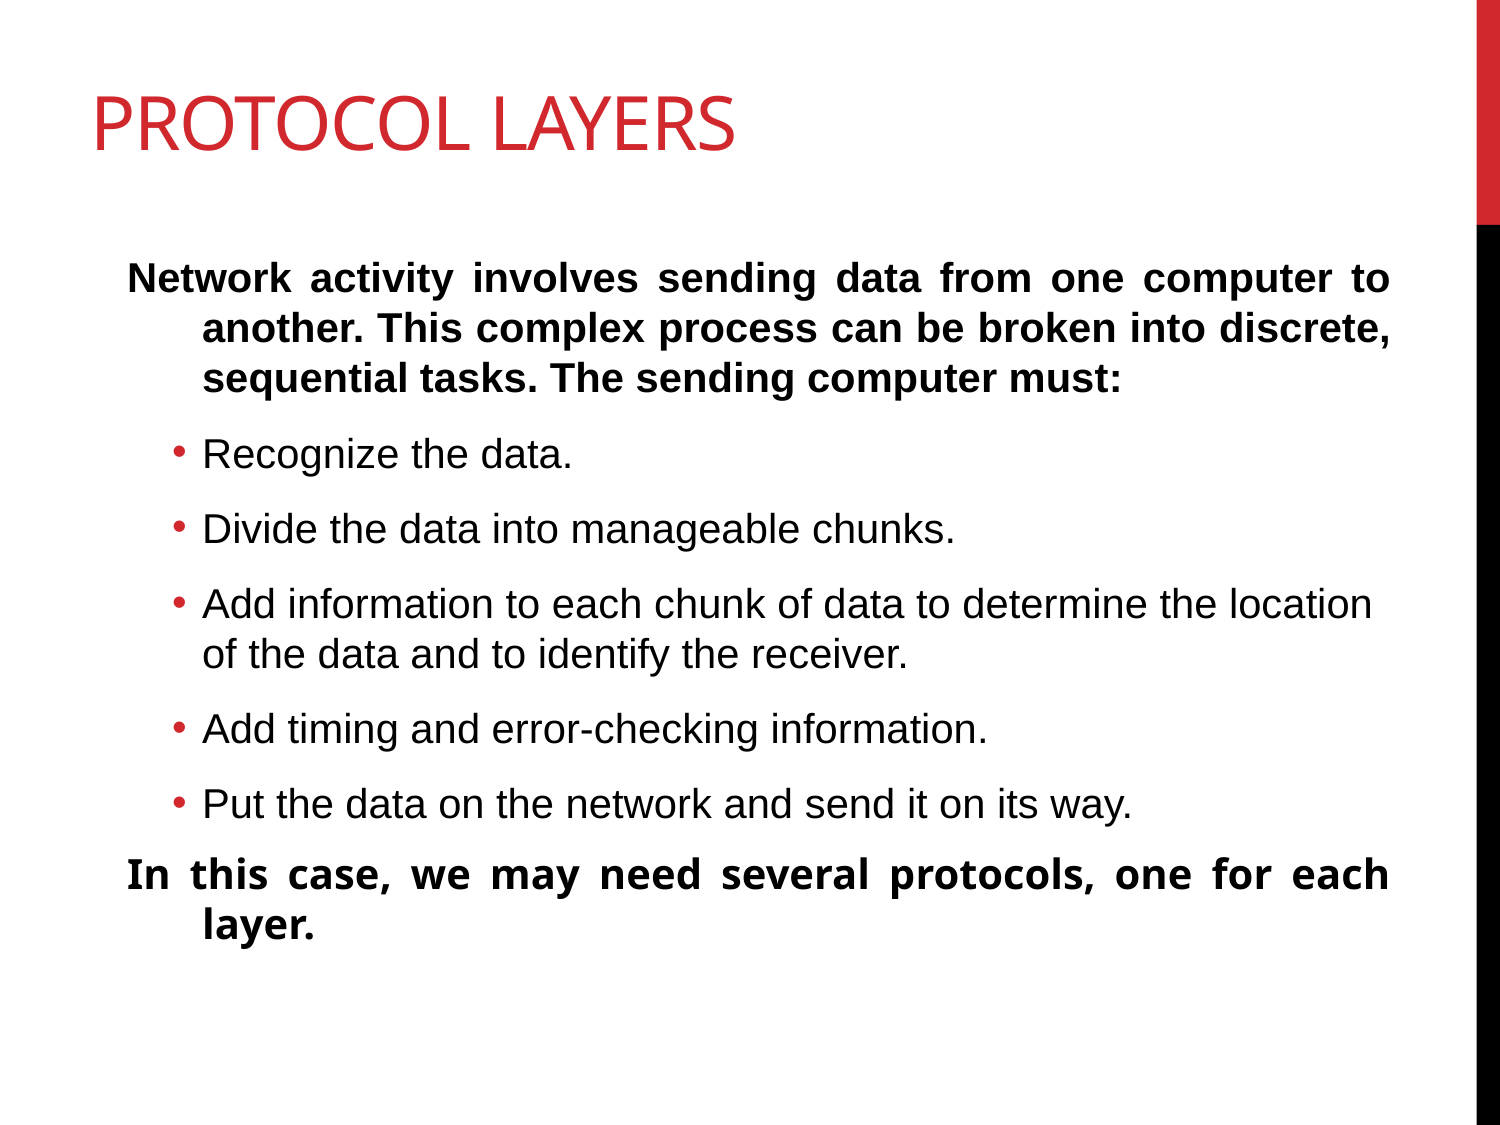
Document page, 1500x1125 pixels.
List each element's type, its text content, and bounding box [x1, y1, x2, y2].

title PROTOCOL LAYERS [75, 25, 1025, 173]
list Network activity involves sending data from one computer to another. This complex process can be broken into discrete, sequential tasks. The sending computer must: Recognize the data. Divide the data into manageable chunks. Add information to each chunk of data to determine the location of the data and to identify the receiver. Add timing and error-checking information. Put the data on the network and send it on its way. In this case, we may need several protocols, one for each layer. [112, 243, 1407, 1031]
